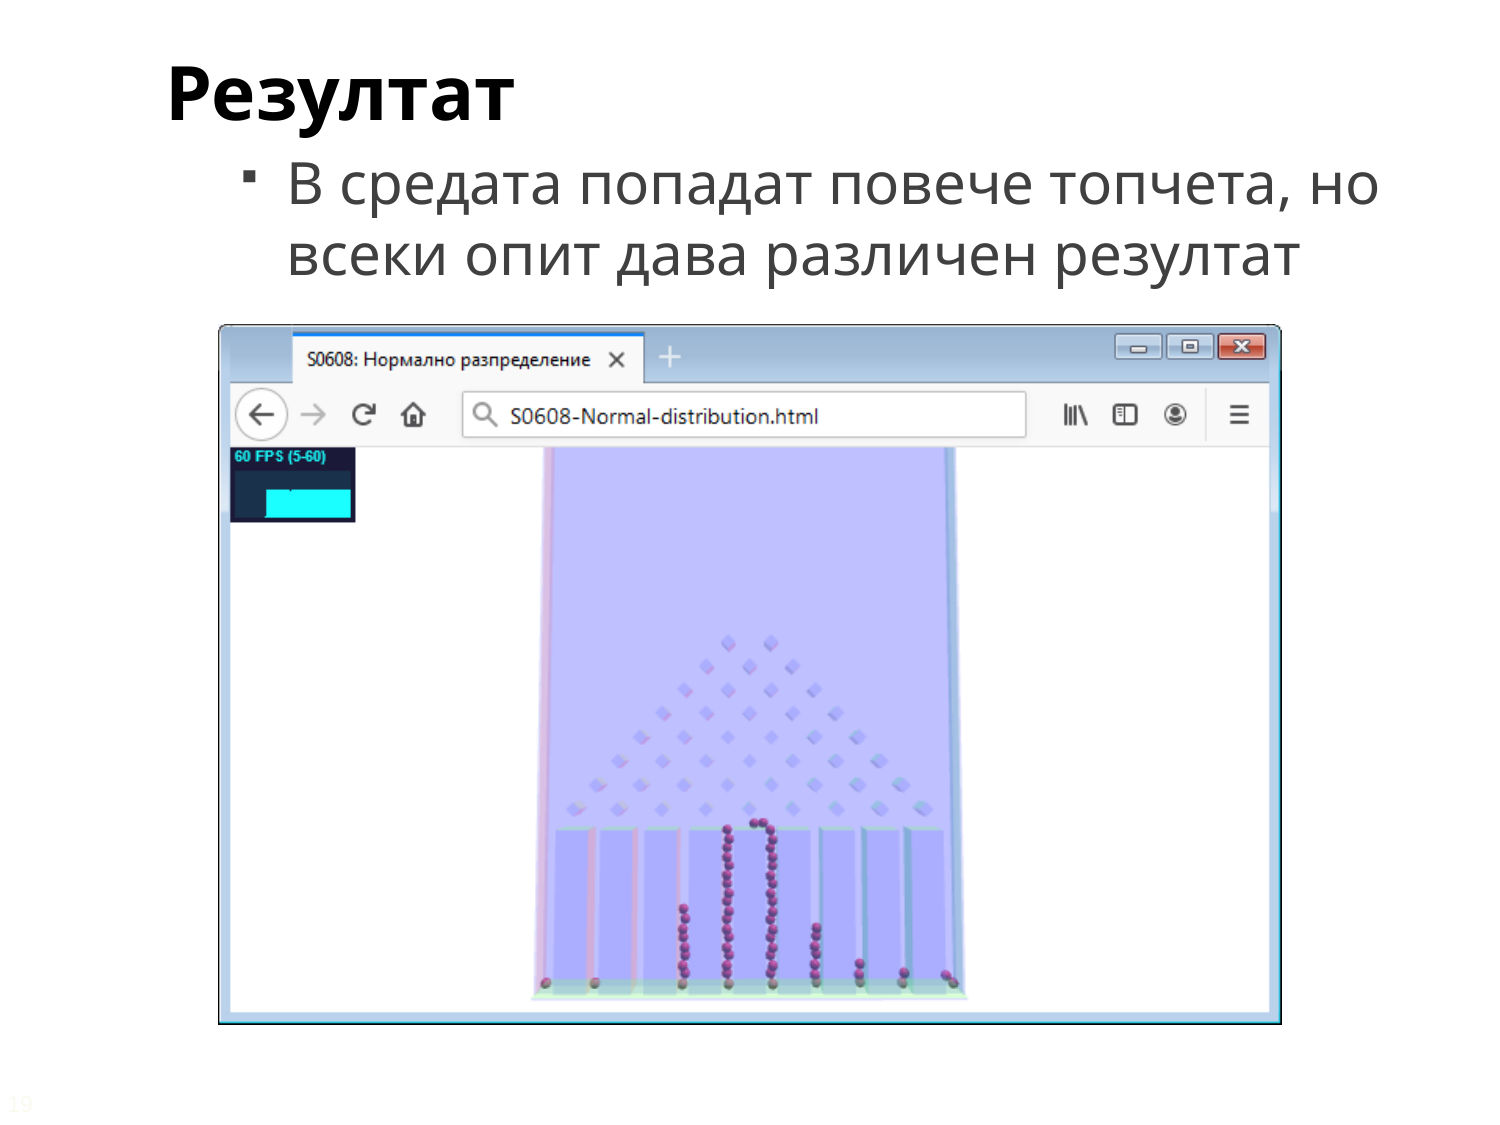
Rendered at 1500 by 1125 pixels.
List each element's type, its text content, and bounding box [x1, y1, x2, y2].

picture [218, 324, 1282, 1026]
list Резултат В средата попадат повече топчета, но всеки опит дава различен резултат [150, 37, 1488, 1113]
